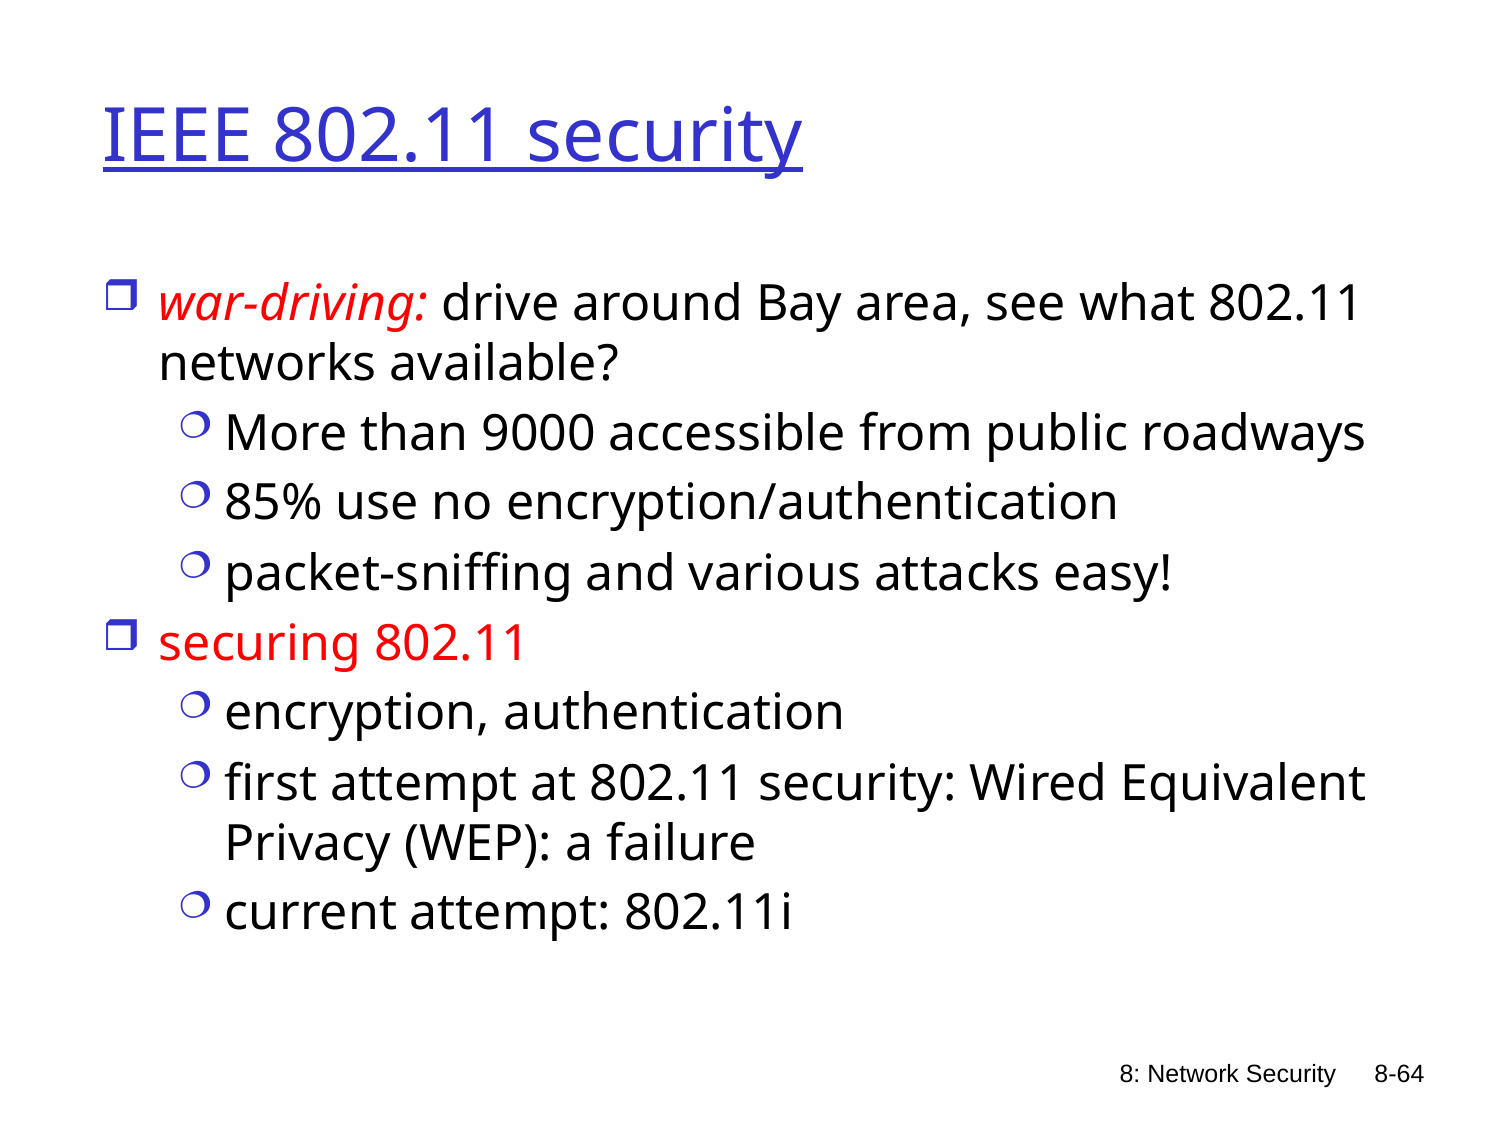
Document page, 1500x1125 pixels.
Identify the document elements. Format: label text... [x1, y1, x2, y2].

list war-driving: drive around Bay area, see what 802.11 networks available? More than 9000 accessible from public roadways 85% use no encryption/authentication packet-sniffing and various attacks easy! securing 802.11 encryption, authentication first attempt at 802.11 security: Wired Equivalent Privacy (WEP): a failure current attempt: 802.11i [87, 262, 1447, 1025]
footer 8: Network Security [876, 1050, 1352, 1125]
title IEEE 802.11 security [87, 37, 1363, 225]
slide_number 8-64 [1320, 1050, 1440, 1099]
